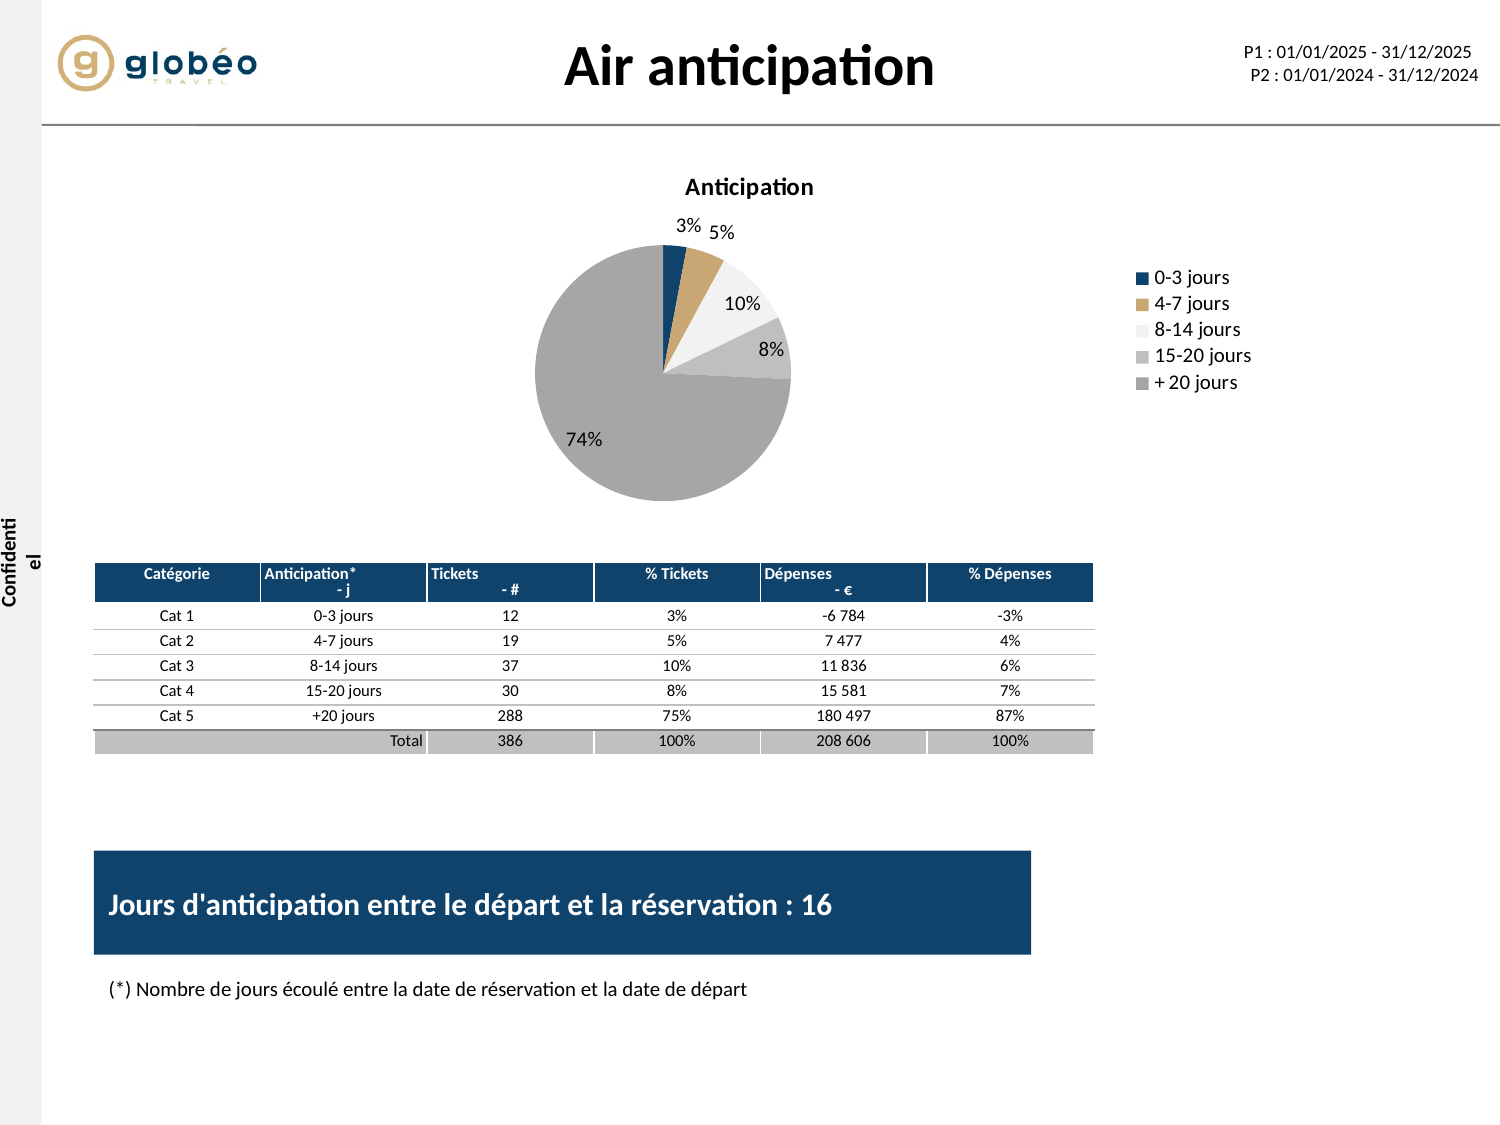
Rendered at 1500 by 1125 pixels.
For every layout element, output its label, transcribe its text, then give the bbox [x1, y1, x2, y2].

table_cell Cat 2 [95, 630, 260, 654]
table_cell 10% [595, 655, 760, 679]
text_box (*) Nombre de jours écoulé entre la date de réservation et la date de départ [92, 934, 1033, 1042]
table_cell -3% [928, 607, 1093, 629]
table_cell Cat 5 [95, 706, 260, 729]
table_cell 87% [928, 706, 1093, 729]
table_cell Cat 4 [95, 681, 260, 704]
table_cell Total [95, 731, 426, 754]
table_cell 208 606 [761, 731, 926, 754]
table_cell 15-20 jours [261, 681, 426, 704]
text_box Air anticipation [123, 8, 1227, 117]
table_cell -6 784 [761, 607, 926, 629]
table_cell Cat 1 [95, 607, 260, 629]
table_cell +20 jours [261, 706, 426, 729]
table_cell 15 581 [761, 681, 926, 704]
table_cell 100% [928, 731, 1093, 754]
text_box Confidentiel [2, 498, 37, 627]
table_cell 7% [928, 681, 1093, 704]
table_cell 5% [595, 630, 760, 654]
text_box [0, 0, 44, 1125]
table_header % Dépenses [928, 563, 1093, 602]
table_cell 0-3 jours [261, 607, 426, 629]
table_cell 288 [428, 706, 593, 729]
table_cell 19 [428, 630, 593, 654]
table_cell Cat 3 [95, 655, 260, 679]
table_cell 8-14 jours [261, 655, 426, 679]
table_cell 180 497 [761, 706, 926, 729]
table_cell 8% [595, 681, 760, 704]
text_box P1 : 01/01/2025 - 31/12/2025 P2 : 01/01/2024 - 31/12/2024 [1227, 8, 1500, 117]
table_cell 3% [595, 607, 760, 629]
table_cell 4-7 jours [261, 630, 426, 654]
table_cell 6% [928, 655, 1093, 679]
text_box Jours d'anticipation entre le départ et la réservation : 16 [92, 849, 1033, 934]
table_cell 12 [428, 607, 593, 629]
table_header % Tickets [595, 563, 760, 602]
table_cell 7 477 [761, 630, 926, 654]
table_header Anticipation* - j [261, 563, 426, 602]
table_header Tickets - # [428, 563, 593, 602]
table_cell 11 836 [761, 655, 926, 679]
chart [228, 153, 1272, 509]
table_cell 100% [595, 731, 760, 754]
table_cell 4% [928, 630, 1093, 654]
table_header Catégorie [95, 563, 260, 602]
table_cell 386 [428, 731, 593, 754]
picture [51, 29, 261, 95]
table_header Dépenses - € [761, 563, 926, 602]
table_cell 37 [428, 655, 593, 679]
table_cell 75% [595, 706, 760, 729]
table_cell 30 [428, 681, 593, 704]
